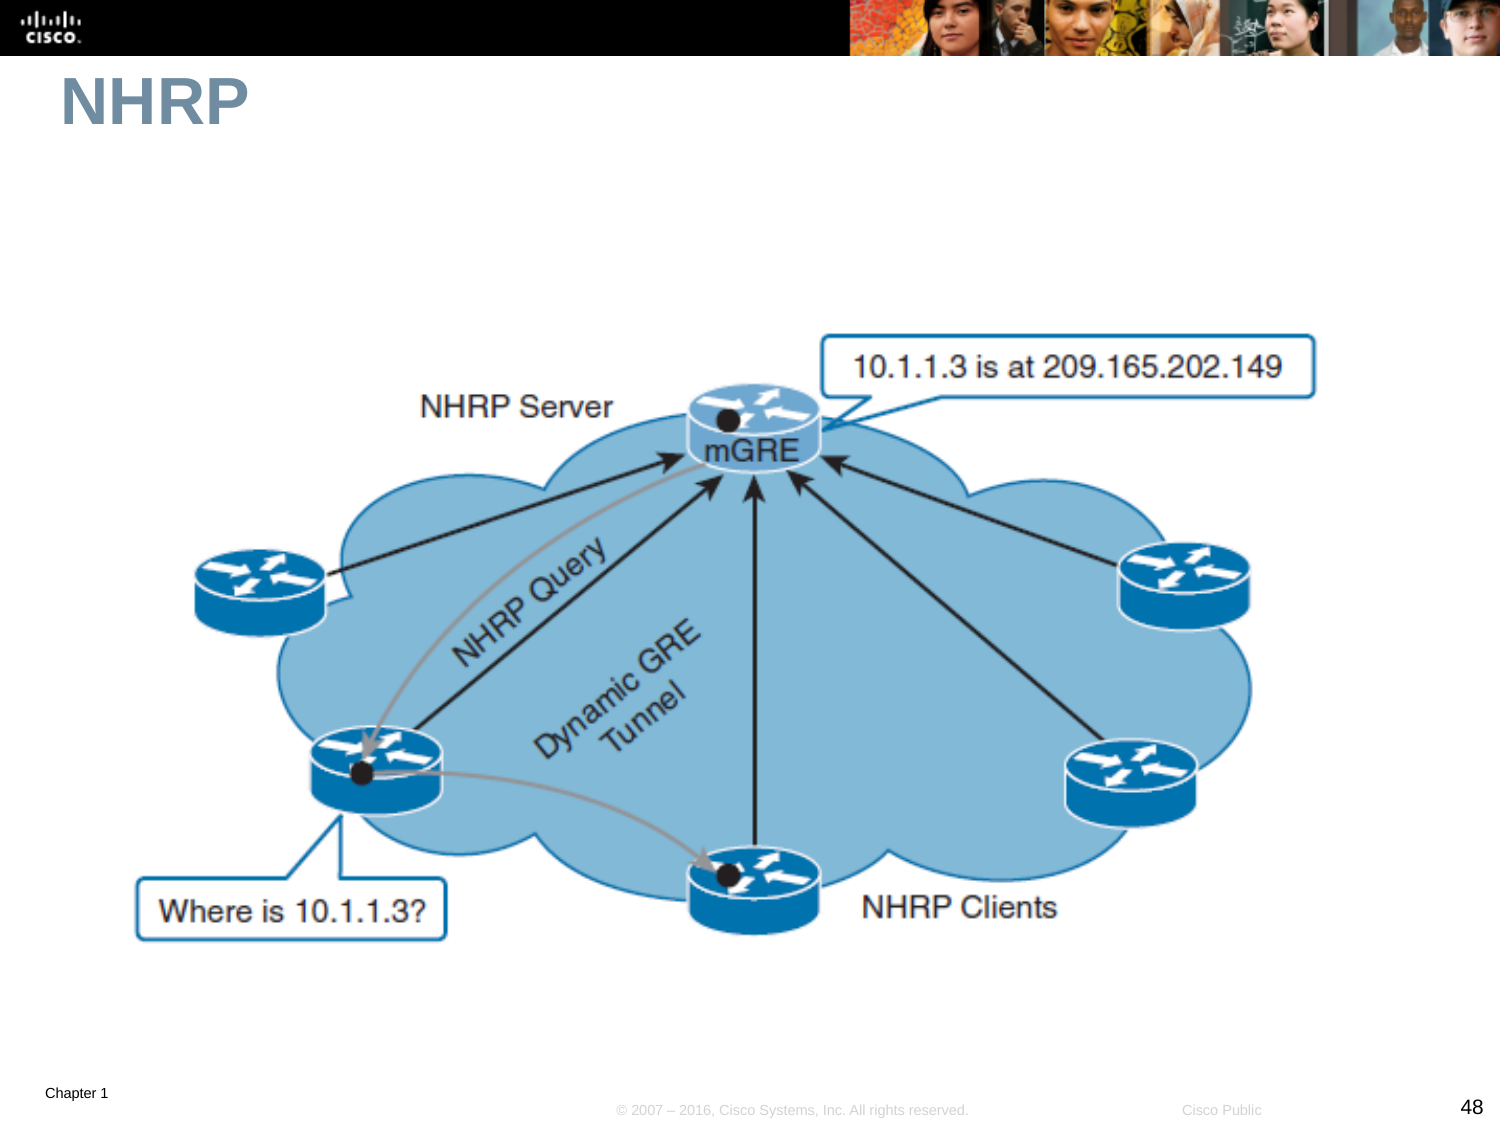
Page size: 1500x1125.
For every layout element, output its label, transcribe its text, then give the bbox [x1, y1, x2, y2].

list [94, 260, 1395, 969]
title NHRP [45, 59, 1444, 182]
picture [0, 0, 1500, 56]
